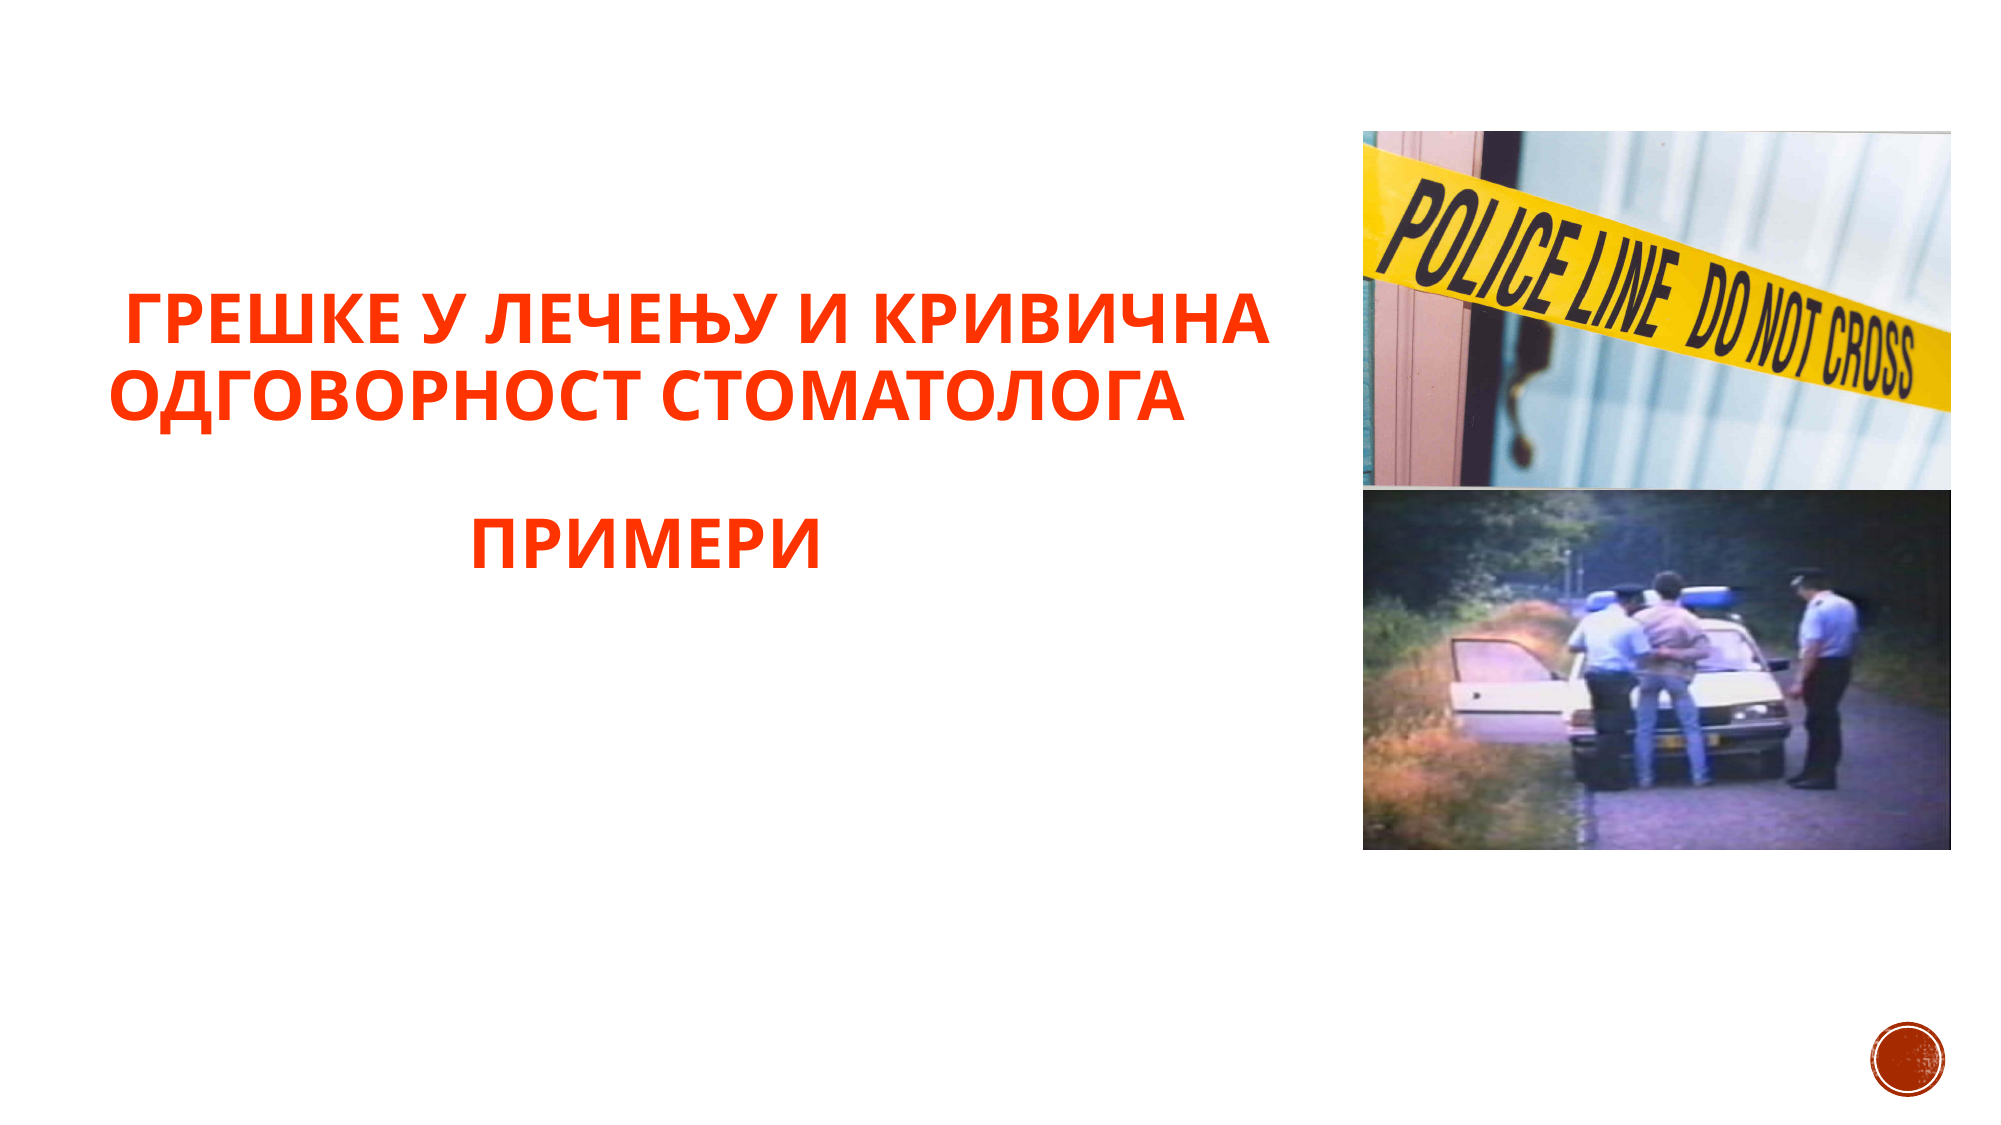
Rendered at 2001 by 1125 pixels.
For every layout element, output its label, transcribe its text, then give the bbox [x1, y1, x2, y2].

picture [1363, 131, 1951, 850]
title ГРЕШКЕ У ЛЕЧЕЊУ И КРИВИЧНА ОДГОВОРНОСТ СТОМАТОЛОГА примери [0, 234, 1293, 877]
